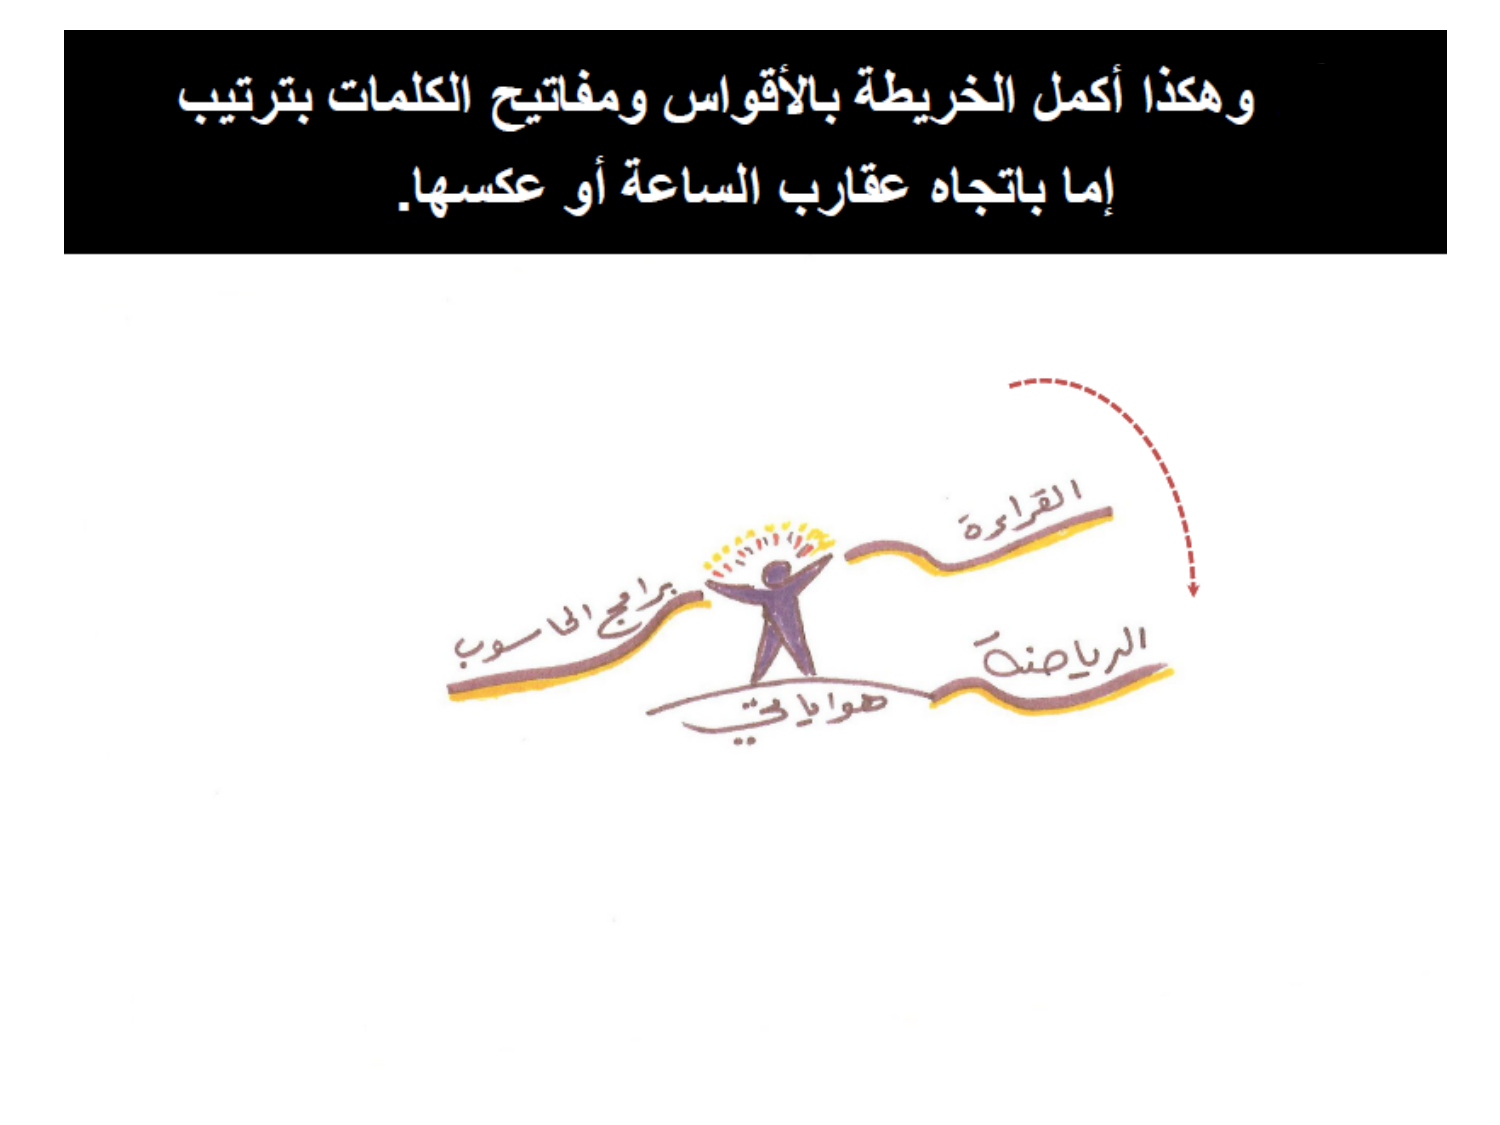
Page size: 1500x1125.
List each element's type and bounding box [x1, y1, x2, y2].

list [64, 30, 1448, 1083]
